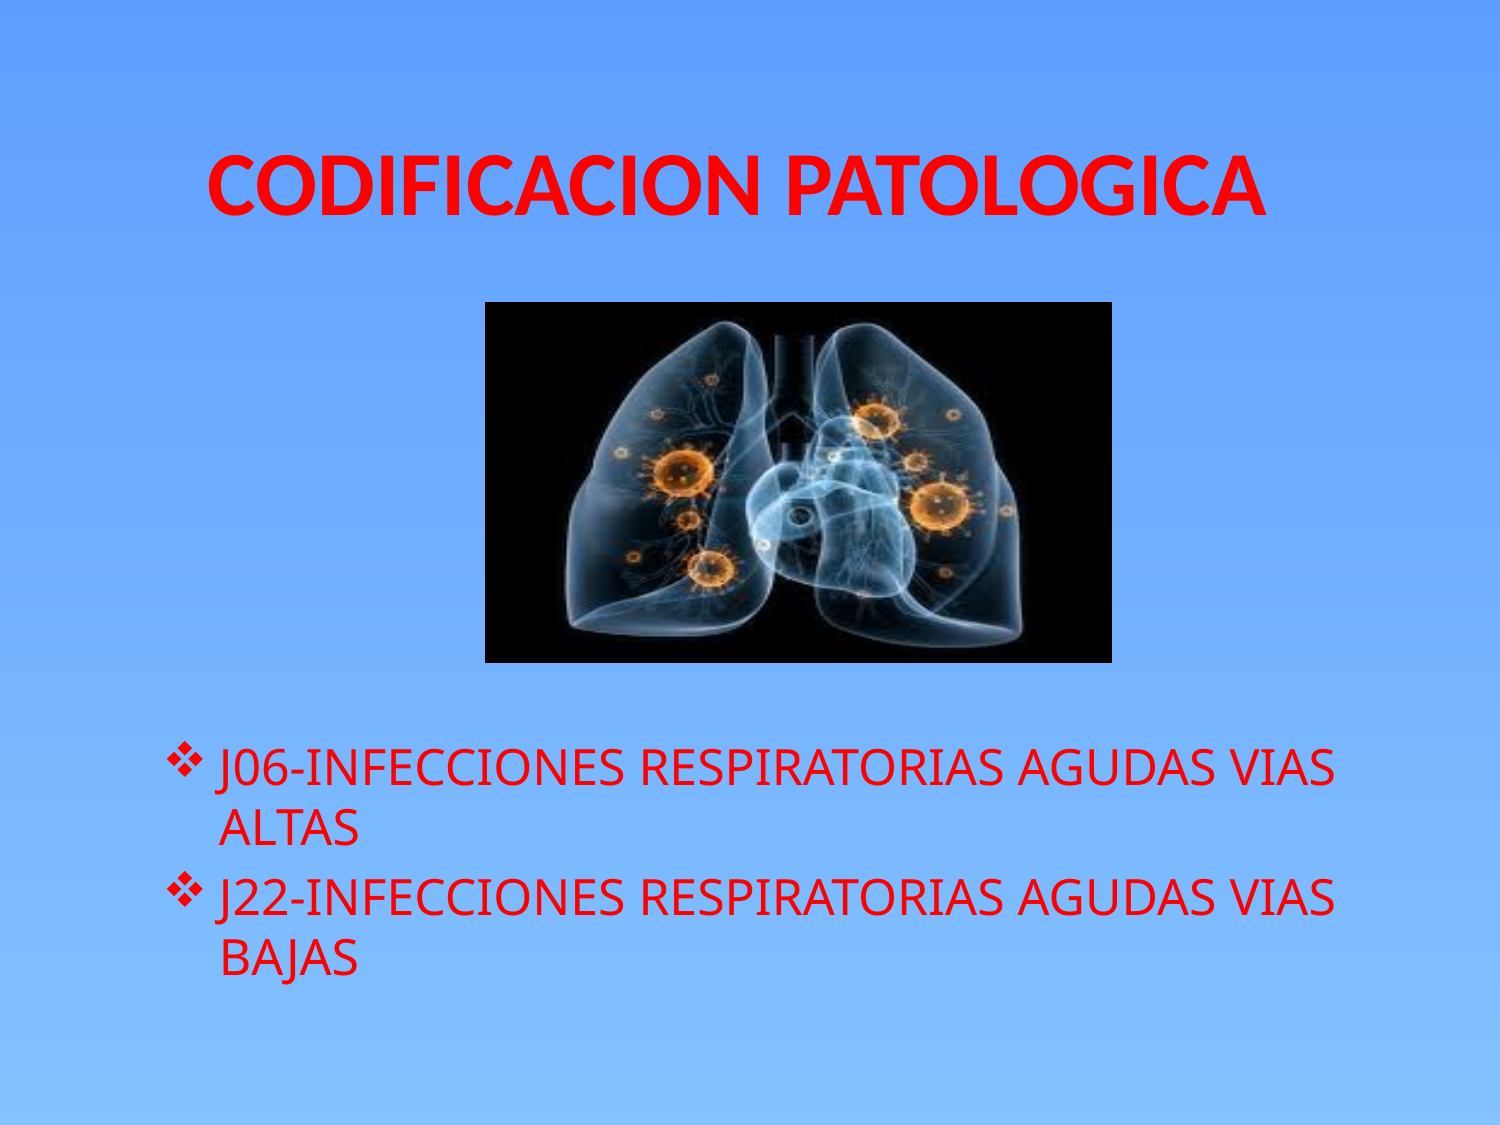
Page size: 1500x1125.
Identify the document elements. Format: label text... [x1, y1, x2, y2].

picture [485, 302, 1113, 663]
subtitle J06-INFECCIONES RESPIRATORIAS AGUDAS VIAS ALTAS J22-INFECCIONES RESPIRATORIAS AGUDAS VIAS BAJAS [147, 727, 1388, 1016]
title CODIFICACION PATOLOGICA [100, 90, 1376, 268]
